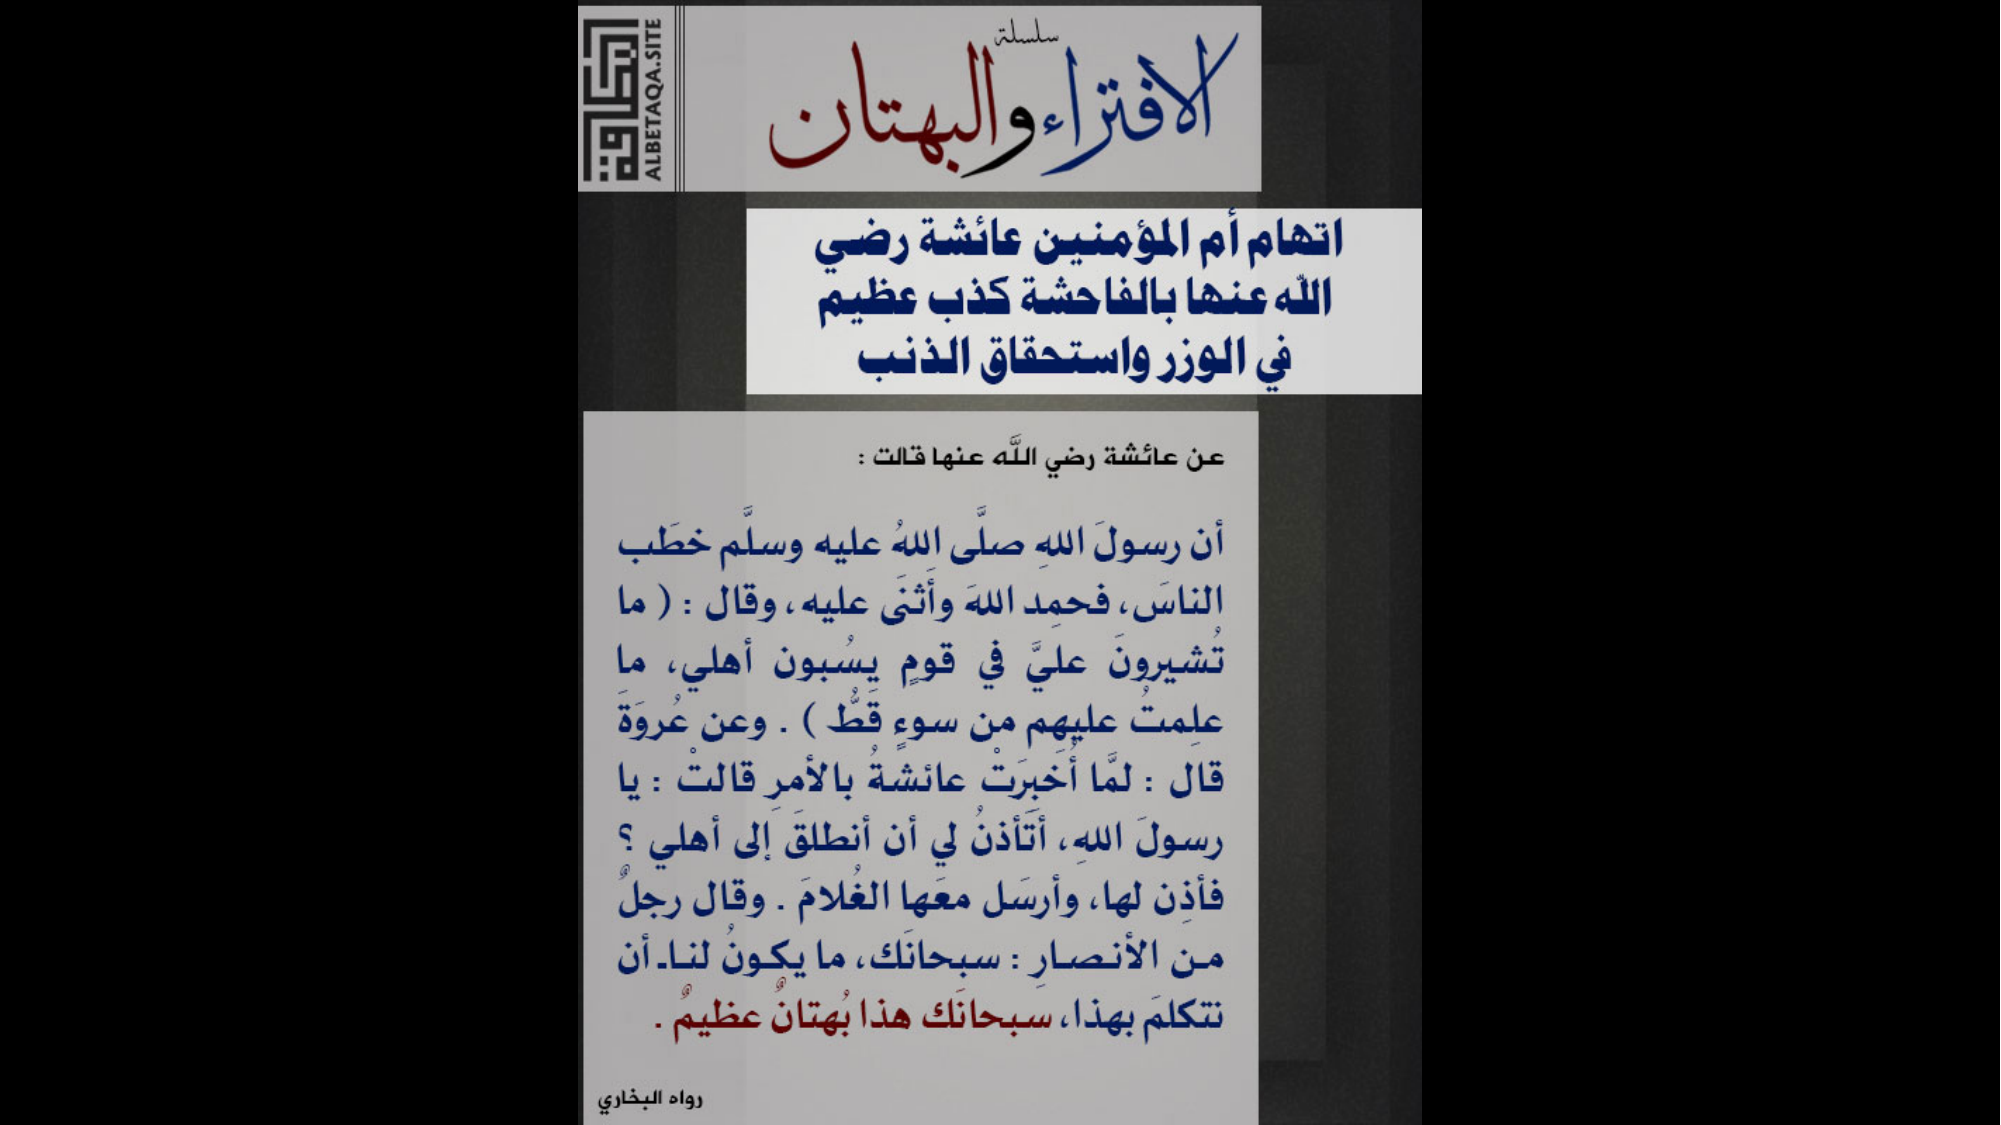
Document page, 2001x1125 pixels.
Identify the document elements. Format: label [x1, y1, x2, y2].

picture [578, 0, 1422, 1125]
